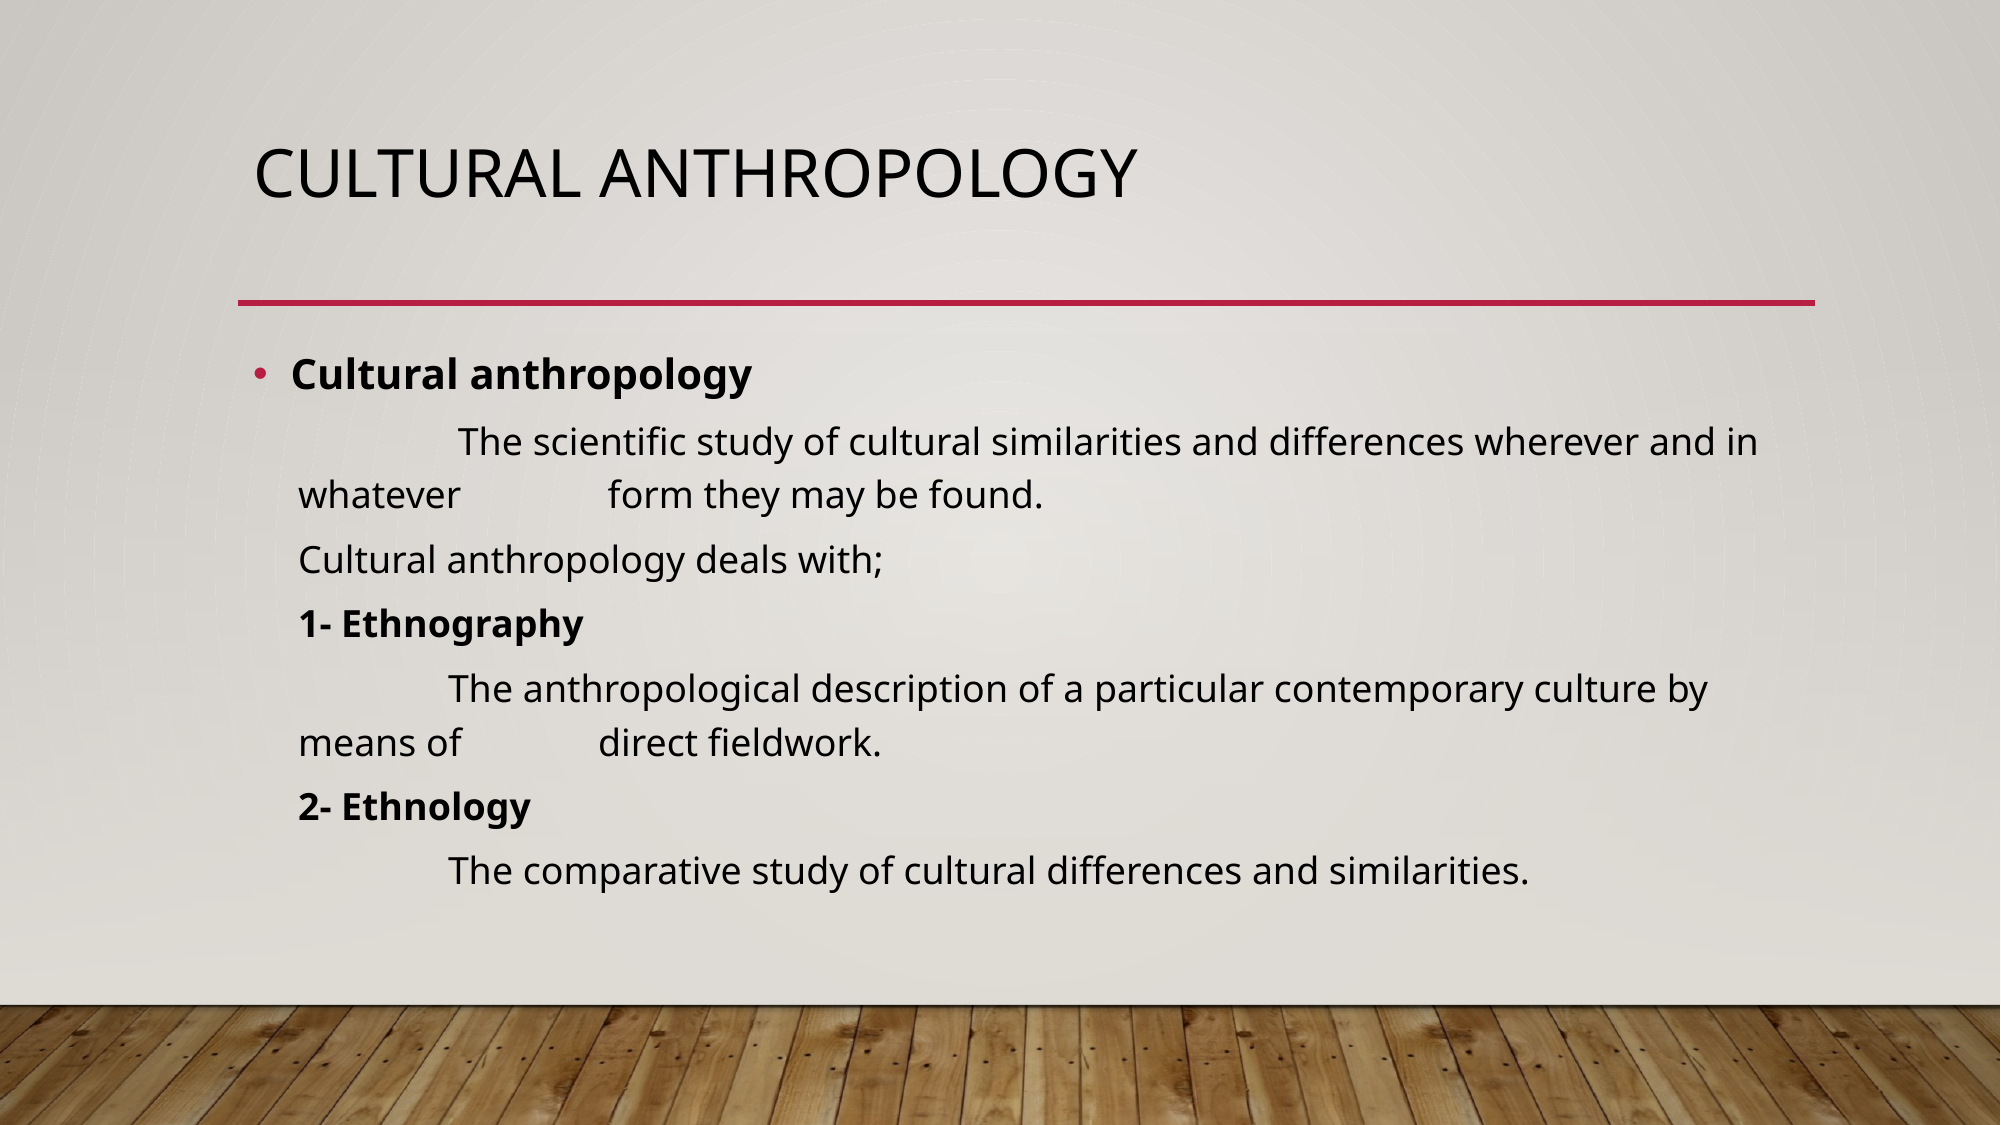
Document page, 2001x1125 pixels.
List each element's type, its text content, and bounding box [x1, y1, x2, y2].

title Cultural anthropology [238, 131, 1814, 305]
picture [0, 1005, 2000, 1125]
list Cultural anthropology The scientific study of cultural similarities and differences wherever and in whatever form they may be found. Cultural anthropology deals with; 1- Ethnography The anthropological description of a particular contemporary culture by means of direct fieldwork. 2- Ethnology The comparative study of cultural differences and similarities. [238, 330, 1814, 897]
